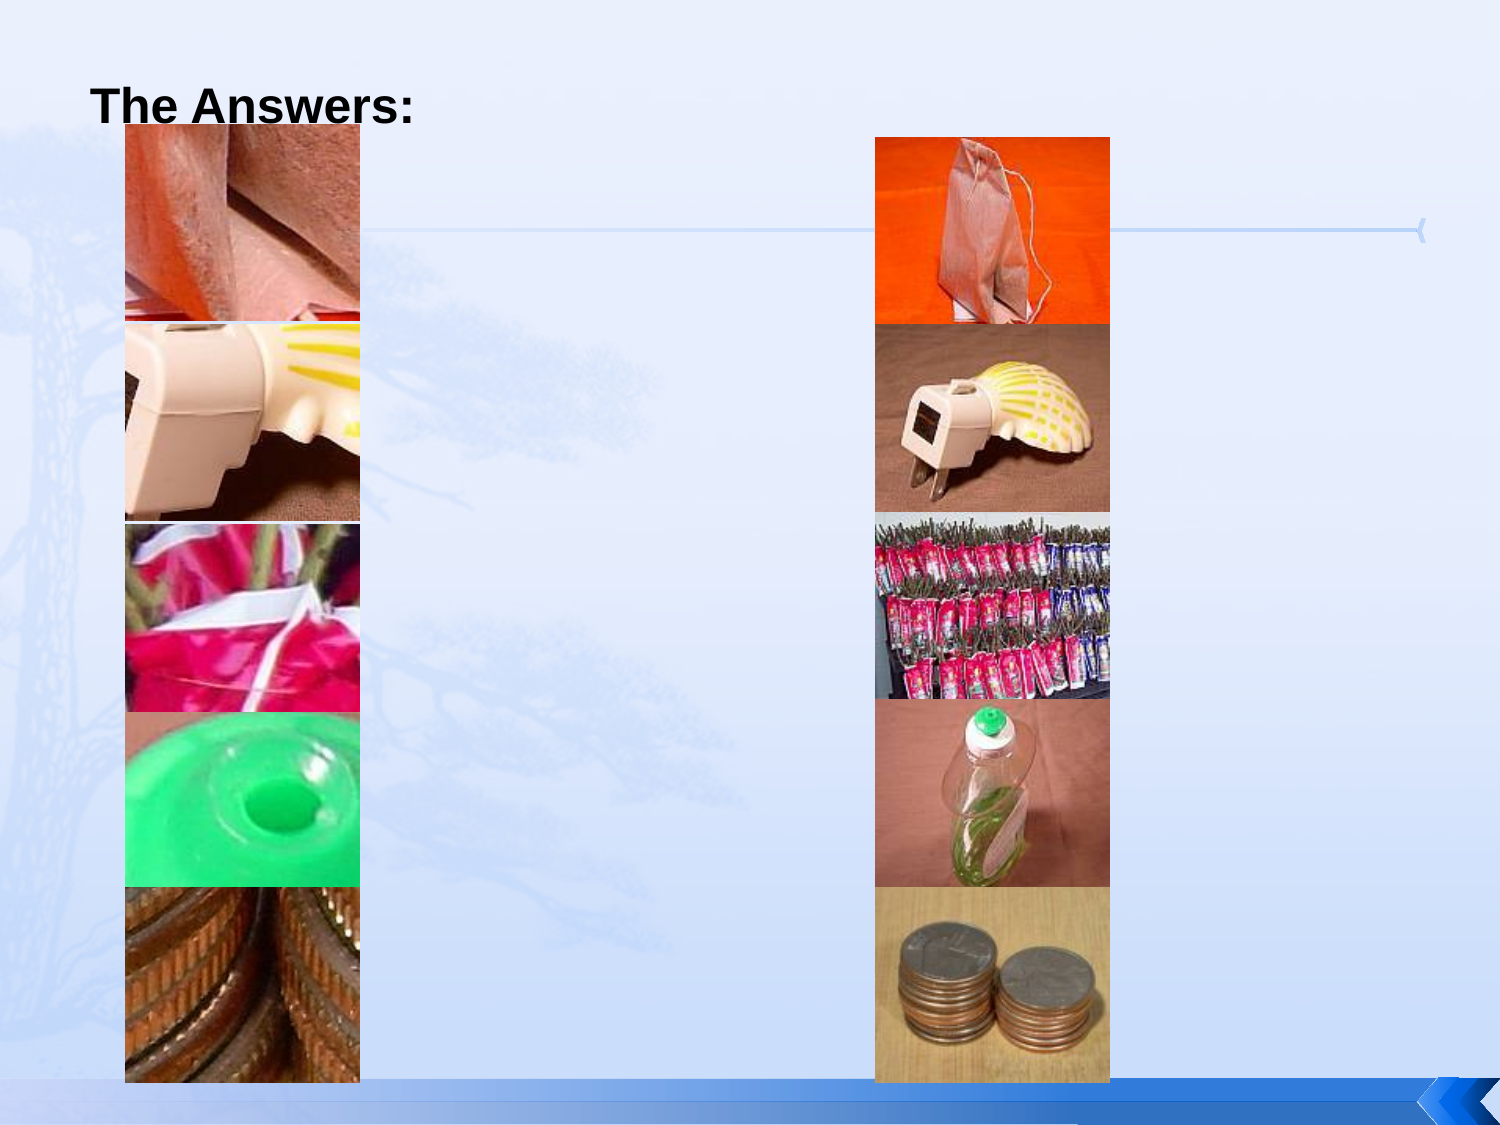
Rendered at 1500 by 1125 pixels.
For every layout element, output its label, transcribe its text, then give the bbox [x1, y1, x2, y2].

title The Answers: [75, 45, 1425, 163]
picture [124, 324, 360, 521]
picture [124, 524, 360, 1084]
picture [874, 136, 1110, 1084]
picture [124, 124, 360, 321]
